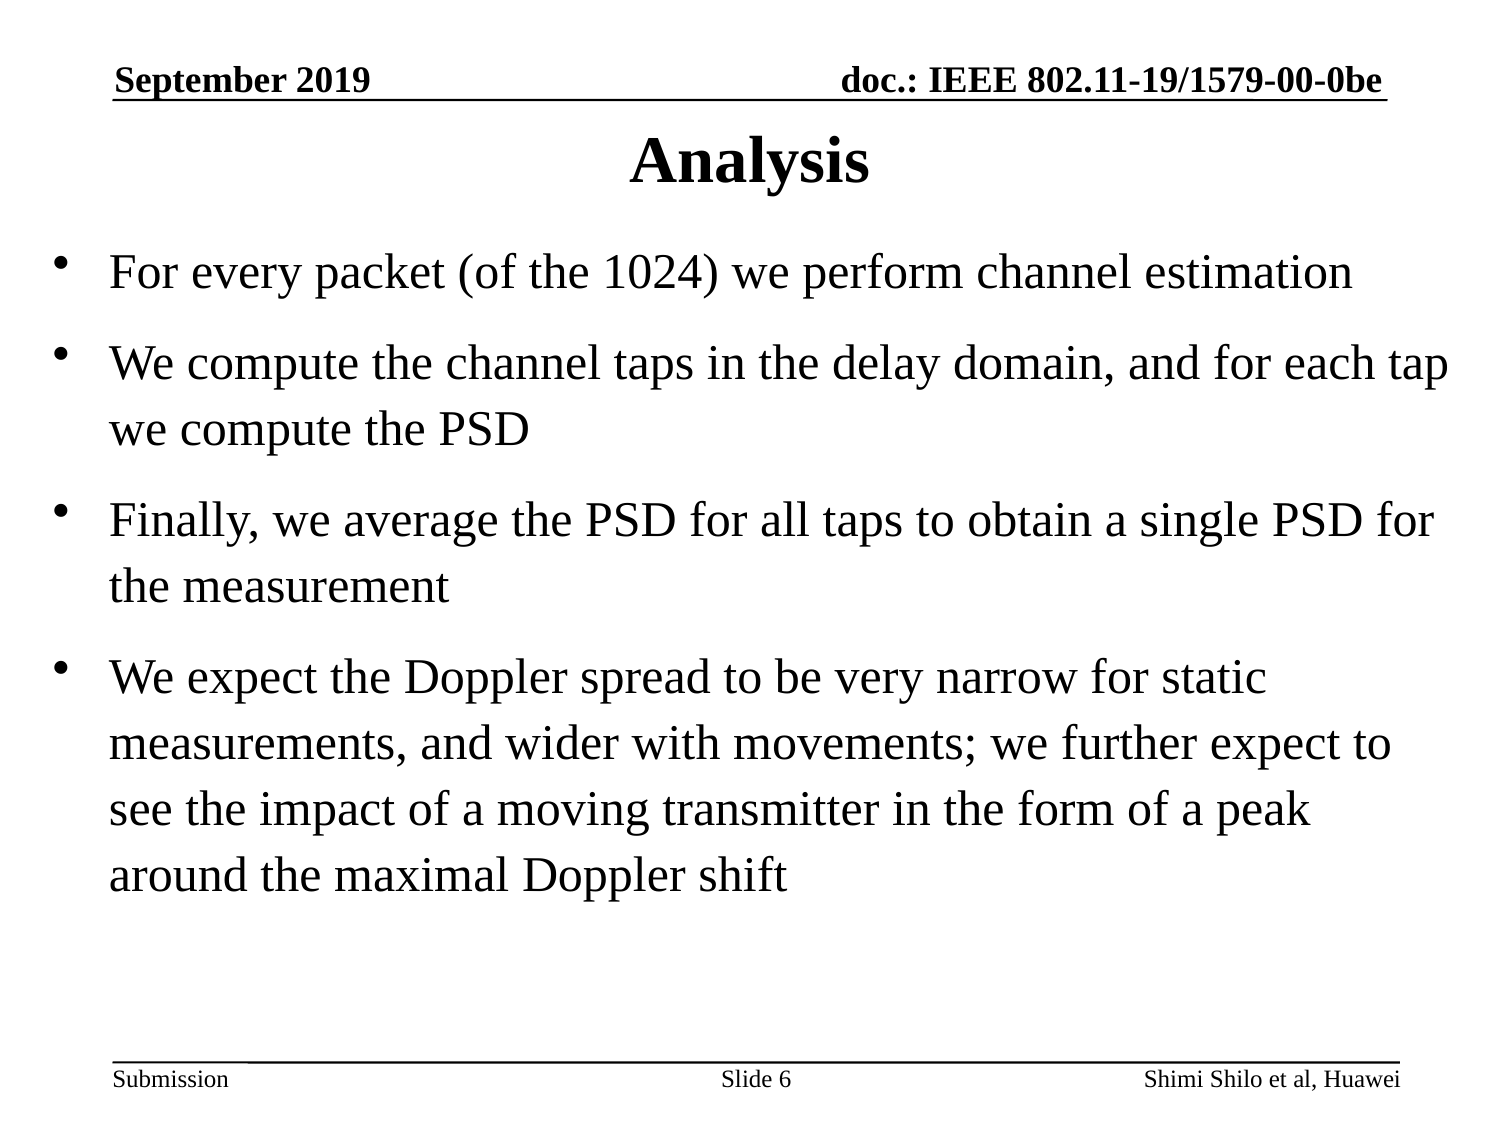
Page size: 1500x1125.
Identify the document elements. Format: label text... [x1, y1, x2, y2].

footer Shimi Shilo et al, Huawei [1140, 1061, 1402, 1093]
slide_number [114, 54, 374, 101]
title Analysis [112, 112, 1388, 201]
slide_number Slide 6 [712, 1061, 800, 1093]
list For every packet (of the 1024) we perform channel estimation We compute the channel taps in the delay domain, and for each tap we compute the PSD Finally, we average the PSD for all taps to obtain a single PSD for the measurement We expect the Doppler spread to be very narrow for static measurements, and wider with movements; we further expect to see the impact of a moving transmitter in the form of a peak around the maximal Doppler shift [37, 224, 1476, 1051]
